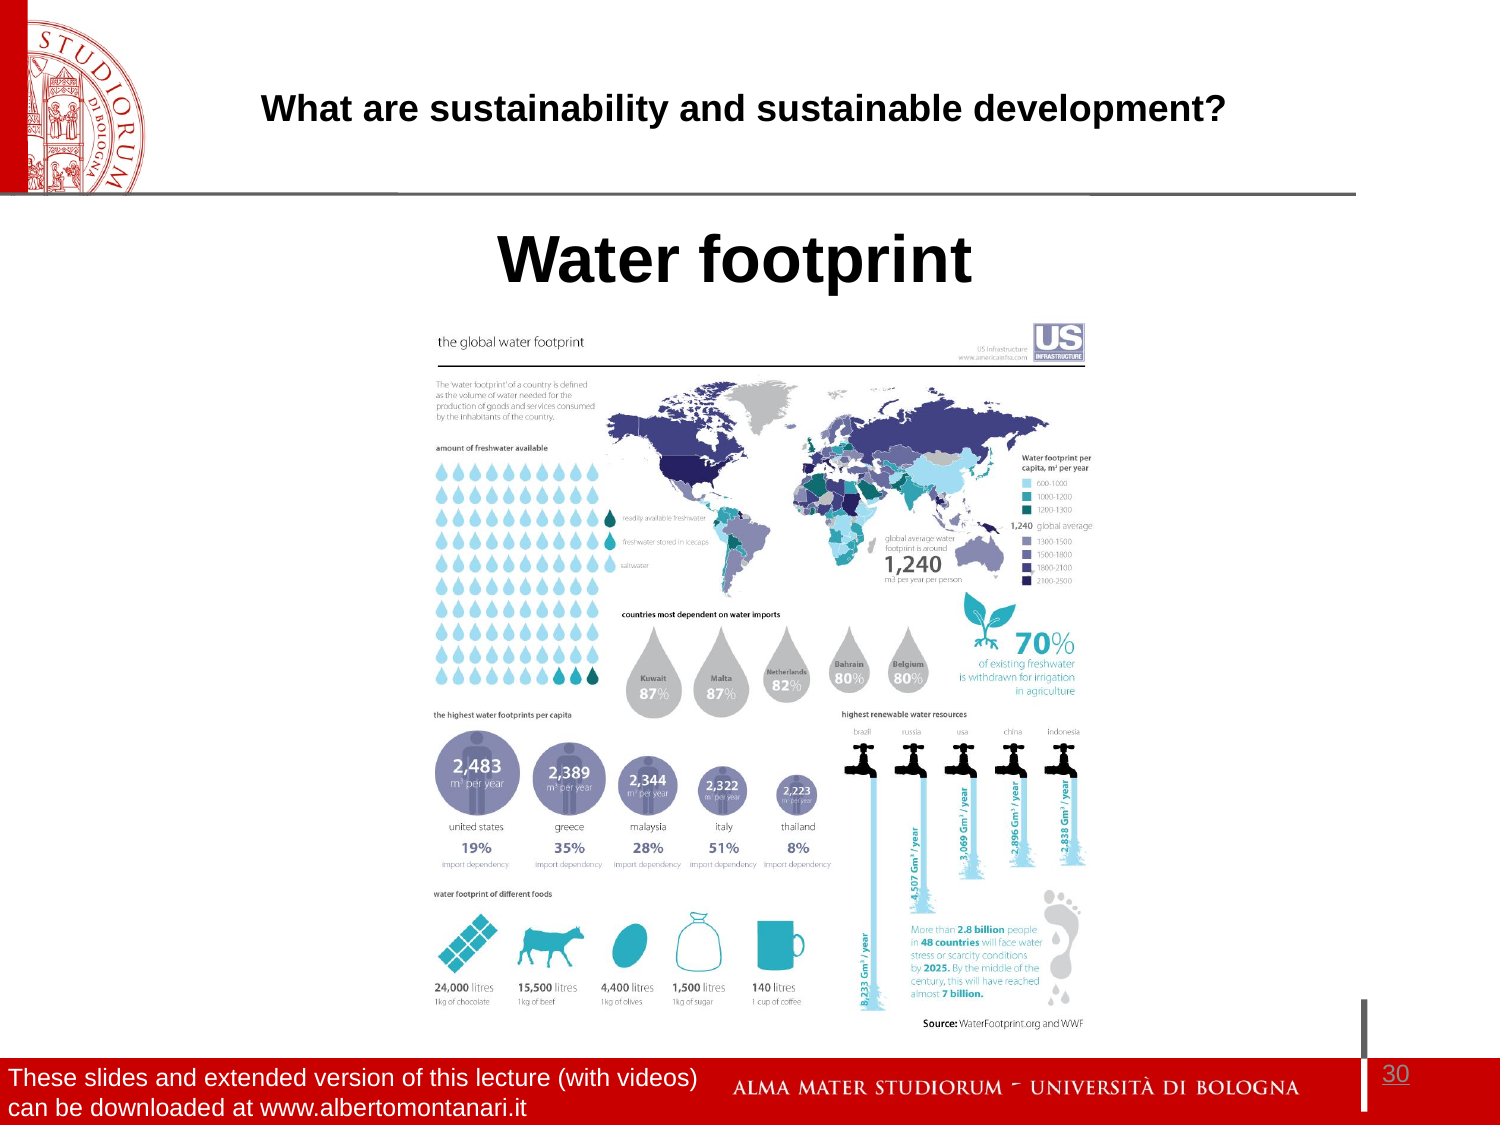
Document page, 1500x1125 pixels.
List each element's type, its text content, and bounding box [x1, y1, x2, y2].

picture [0, 1058, 1500, 1125]
slide_number 30 [1074, 1042, 1425, 1103]
text_box Water footprint [0, 208, 1471, 304]
picture [28, 16, 151, 192]
picture [424, 316, 1102, 1032]
